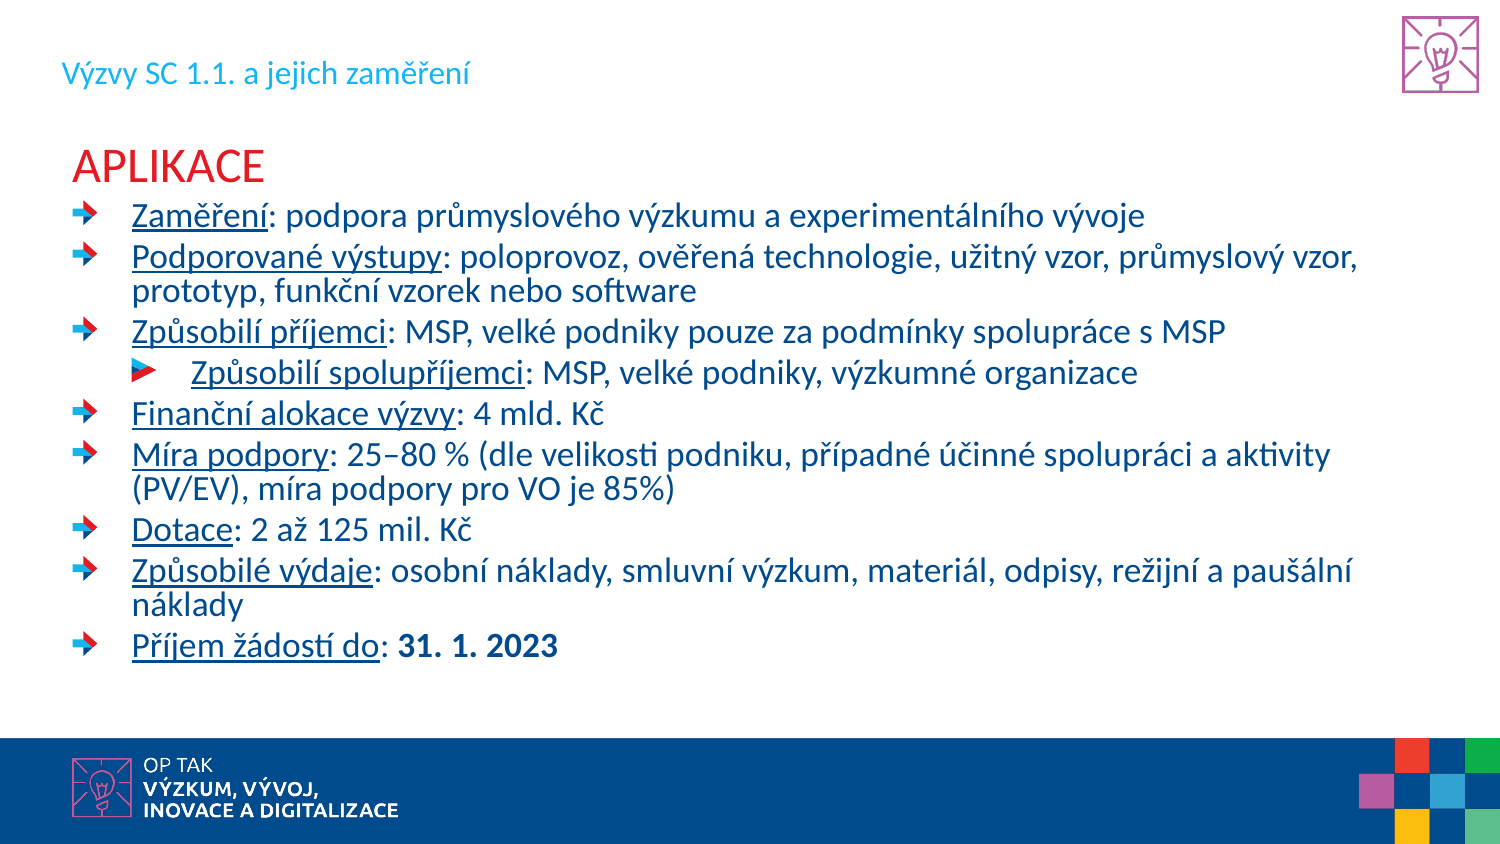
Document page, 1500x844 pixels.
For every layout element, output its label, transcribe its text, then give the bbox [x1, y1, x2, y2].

title Výzvy SC 1.1. a jejich zaměření [61, 51, 1359, 93]
picture [1359, 738, 1500, 844]
picture [72, 756, 398, 819]
list APLIKACE Zaměření: podpora průmyslového výzkumu a experimentálního vývoje Podporované výstupy: poloprovoz, ověřená technologie, užitný vzor, průmyslový vzor, prototyp, funkční vzorek nebo software Způsobilí příjemci: MSP, velké podniky pouze za podmínky spolupráce s MSP Způsobilí spolupříjemci: MSP, velké podniky, výzkumné organizace Finanční alokace výzvy: 4 mld. Kč Míra podpory: 25–80 % (dle velikosti podniku, případné účinné spolupráci a aktivity (PV/EV), míra podpory pro VO je 85%) Dotace: 2 až 125 mil. Kč Způsobilé výdaje: osobní náklady, smluvní výzkum, materiál, odpisy, režijní a paušální náklady Příjem žádostí do: 31. 1. 2023 [72, 73, 1454, 774]
text_box [55, 755, 769, 830]
picture [1402, 16, 1479, 93]
